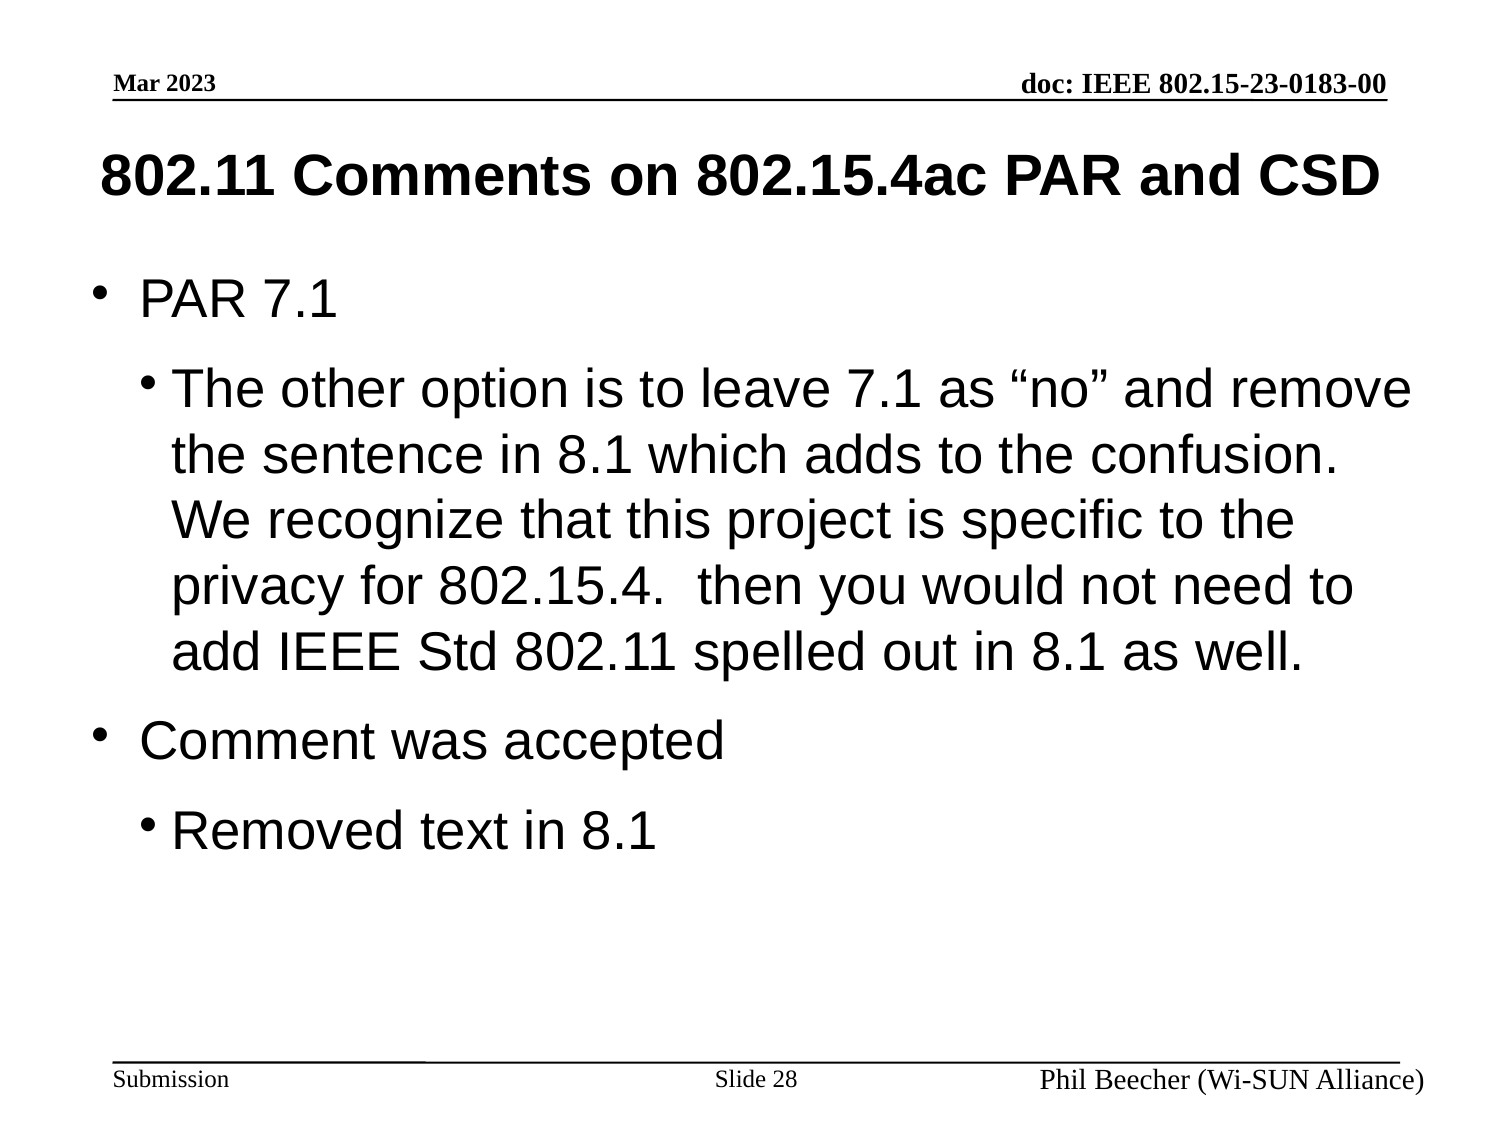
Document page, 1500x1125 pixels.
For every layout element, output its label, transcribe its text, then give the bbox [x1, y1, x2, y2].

text_box Slide 28 [675, 1062, 838, 1093]
text_box PAR 7.1 The other option is to leave 7.1 as “no” and remove the sentence in 8.1 which adds to the confusion. We recognize that this project is specific to the privacy for 802.15.4. then you would not need to add IEEE Std 802.11 spelled out in 8.1 as well. Comment was accepted Removed text in 8.1 [74, 263, 1425, 916]
text_box 802.11 Comments on 802.15.4ac PAR and CSD [74, 112, 1425, 233]
